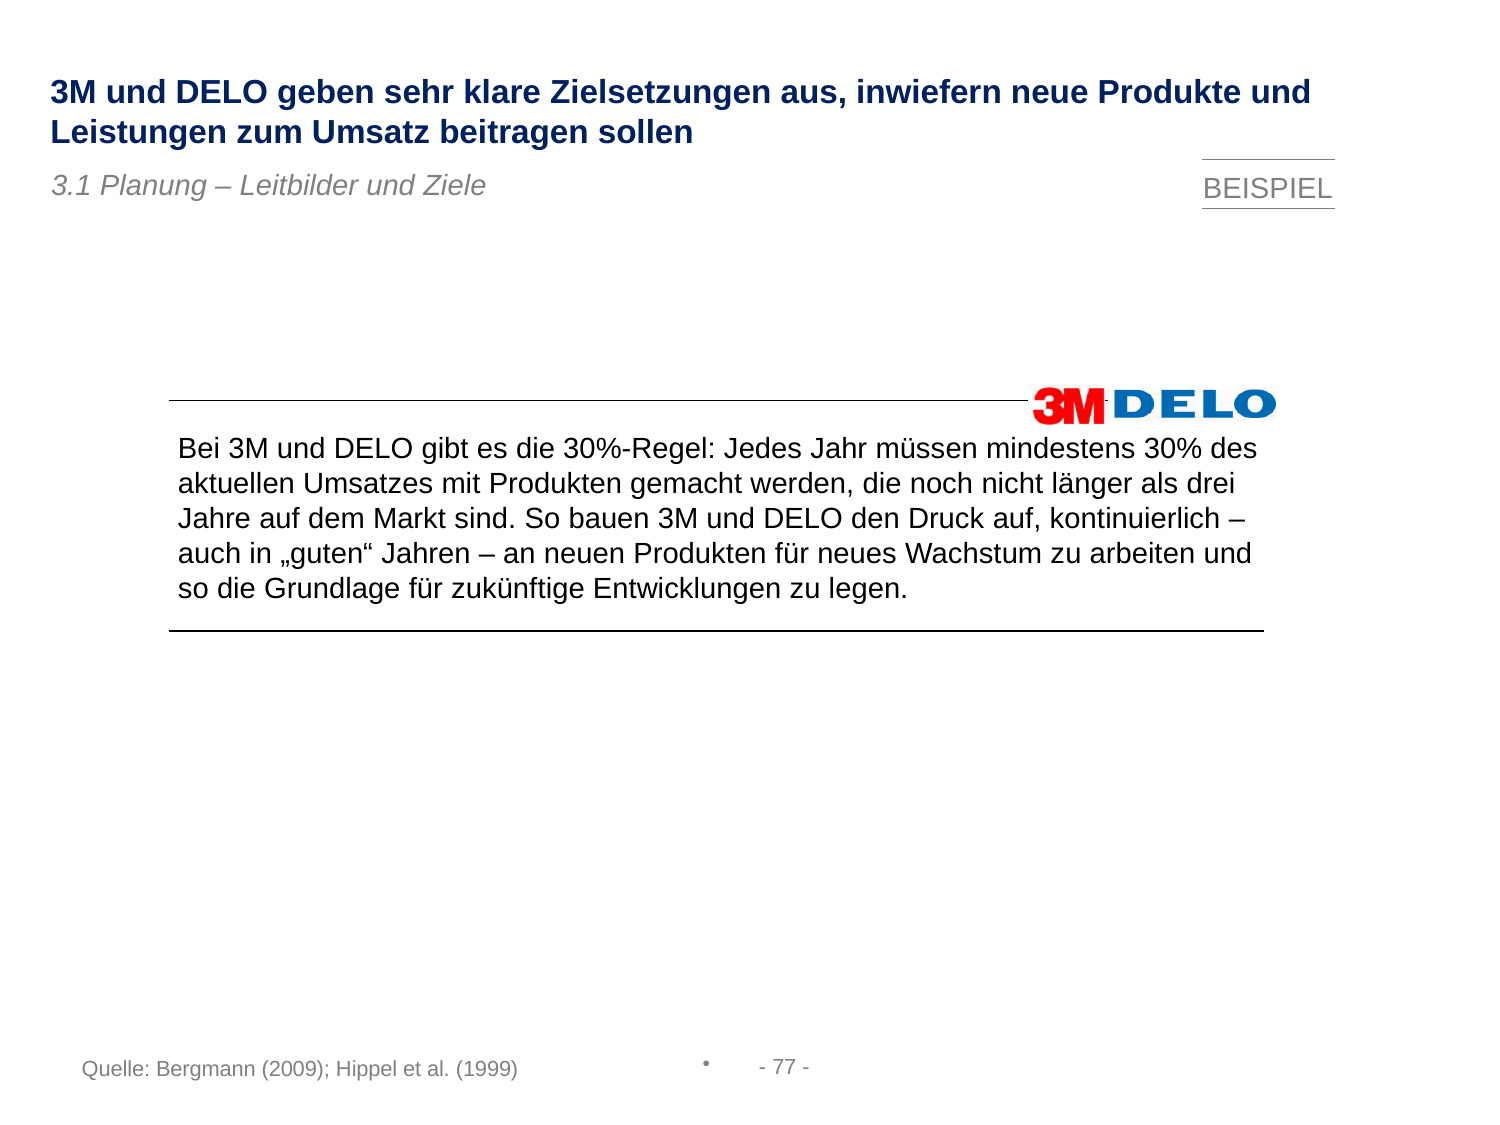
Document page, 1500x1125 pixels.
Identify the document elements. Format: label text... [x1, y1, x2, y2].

text_box 3.1 Planung – Leitbilder und Ziele [36, 159, 503, 209]
text_box BEISPIEL [1188, 161, 1349, 212]
text_box Bei 3M und DELO gibt es die 30%-Regel: Jedes Jahr müssen mindestens 30% des aktuellen Umsatzes mit Produkten gemacht werden, die noch nicht länger als drei Jahre auf dem Markt sind. So bauen 3M und DELO den Druck auf, kontinuierlich – auch in „guten“ Jahren – an neuen Produkten für neues Wachstum zu arbeiten und so die Grundlage für zukünftige Entwicklungen zu legen. [163, 422, 1297, 612]
text_box Quelle: Bergmann (2009); Hippel et al. (1999) [66, 1046, 540, 1088]
slide_number - 77 - [599, 1045, 913, 1093]
picture [1107, 386, 1278, 421]
text_box 3M und DELO geben sehr klare Zielsetzungen aus, inwiefern neue Produkte und Leistungen zum Umsatz beitragen sollen [35, 63, 1433, 158]
picture [1028, 384, 1105, 428]
